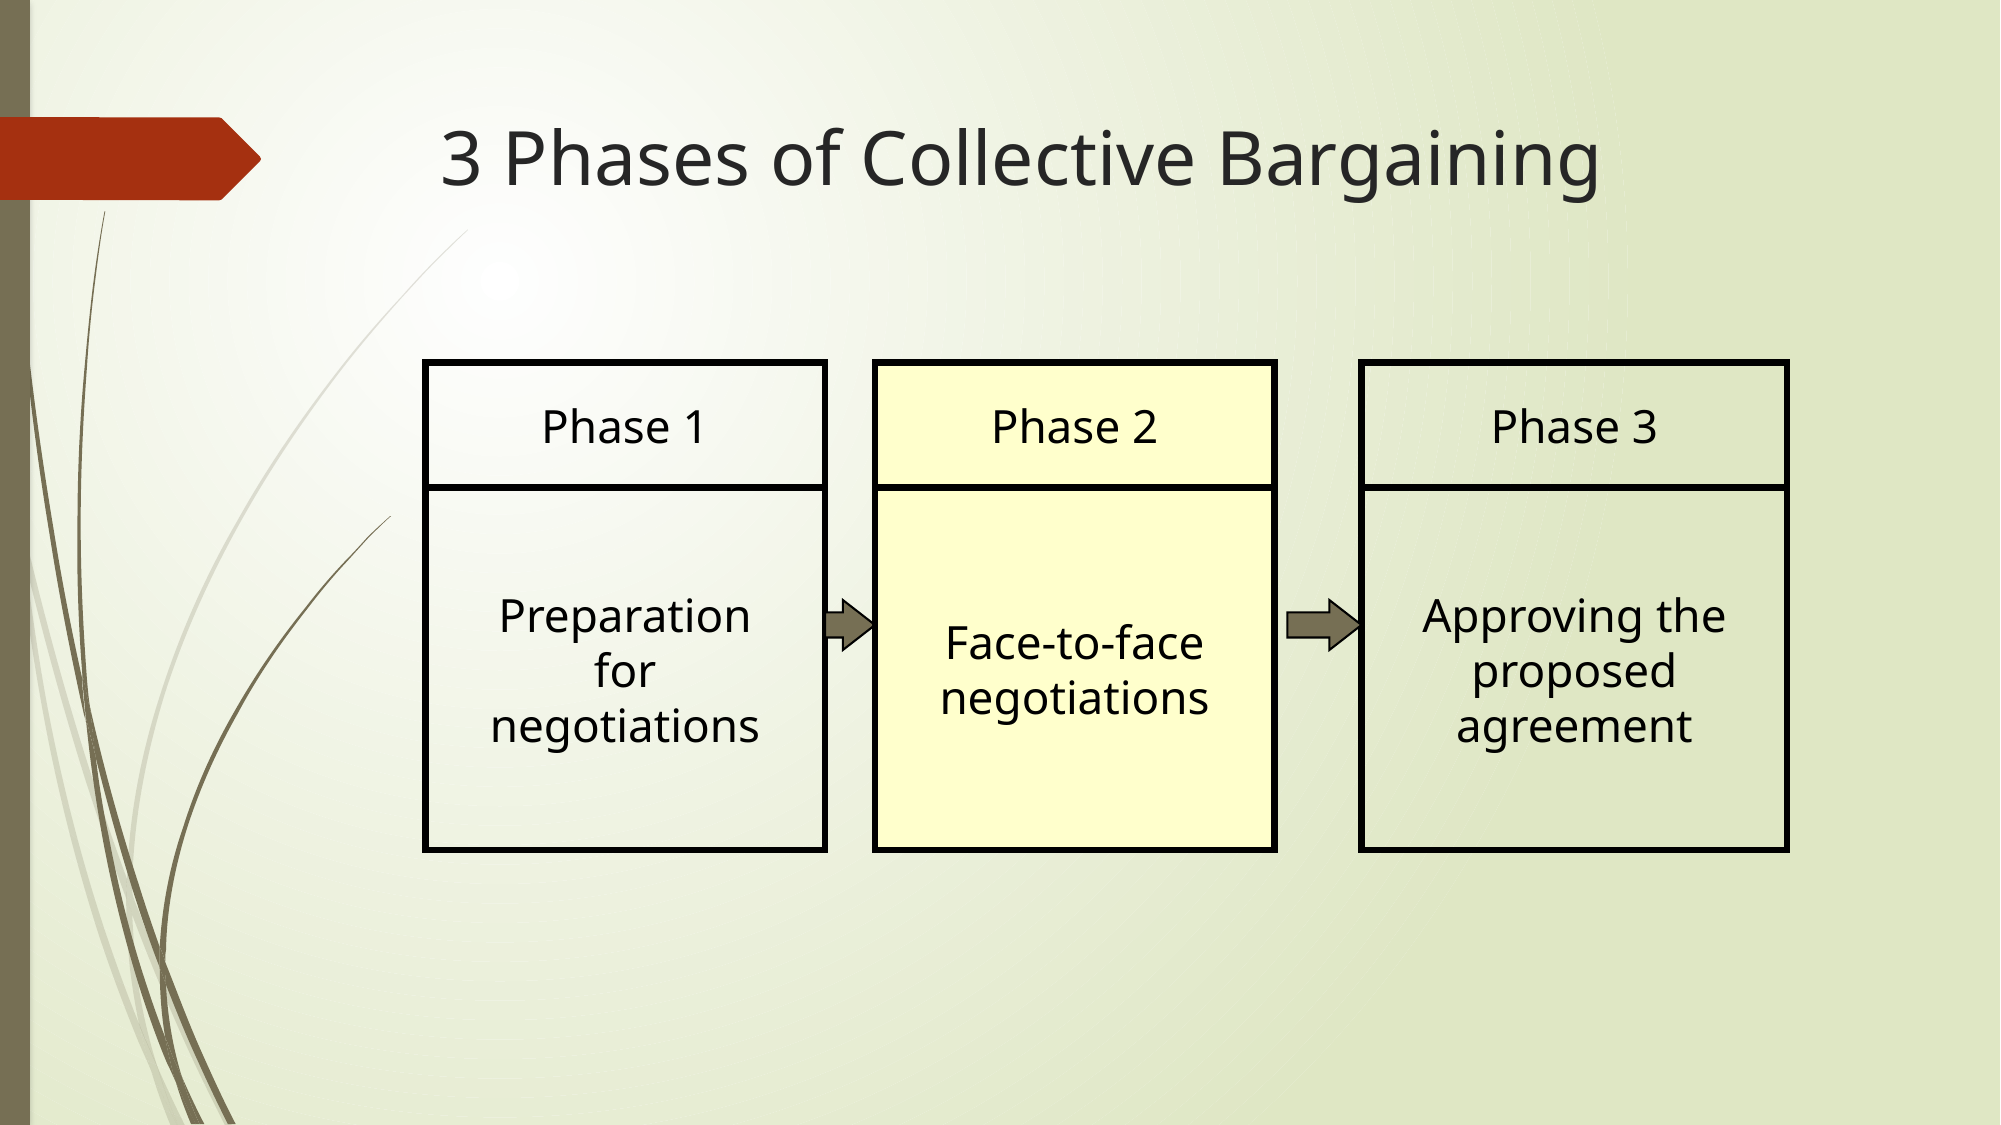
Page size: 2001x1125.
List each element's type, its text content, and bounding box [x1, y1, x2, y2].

text_box [387, 87, 1650, 213]
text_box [425, 362, 824, 851]
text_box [1287, 362, 1788, 851]
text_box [824, 362, 1275, 851]
text_box [362, 62, 1625, 188]
title 3 Phases of Collective Bargaining [425, 102, 1888, 313]
